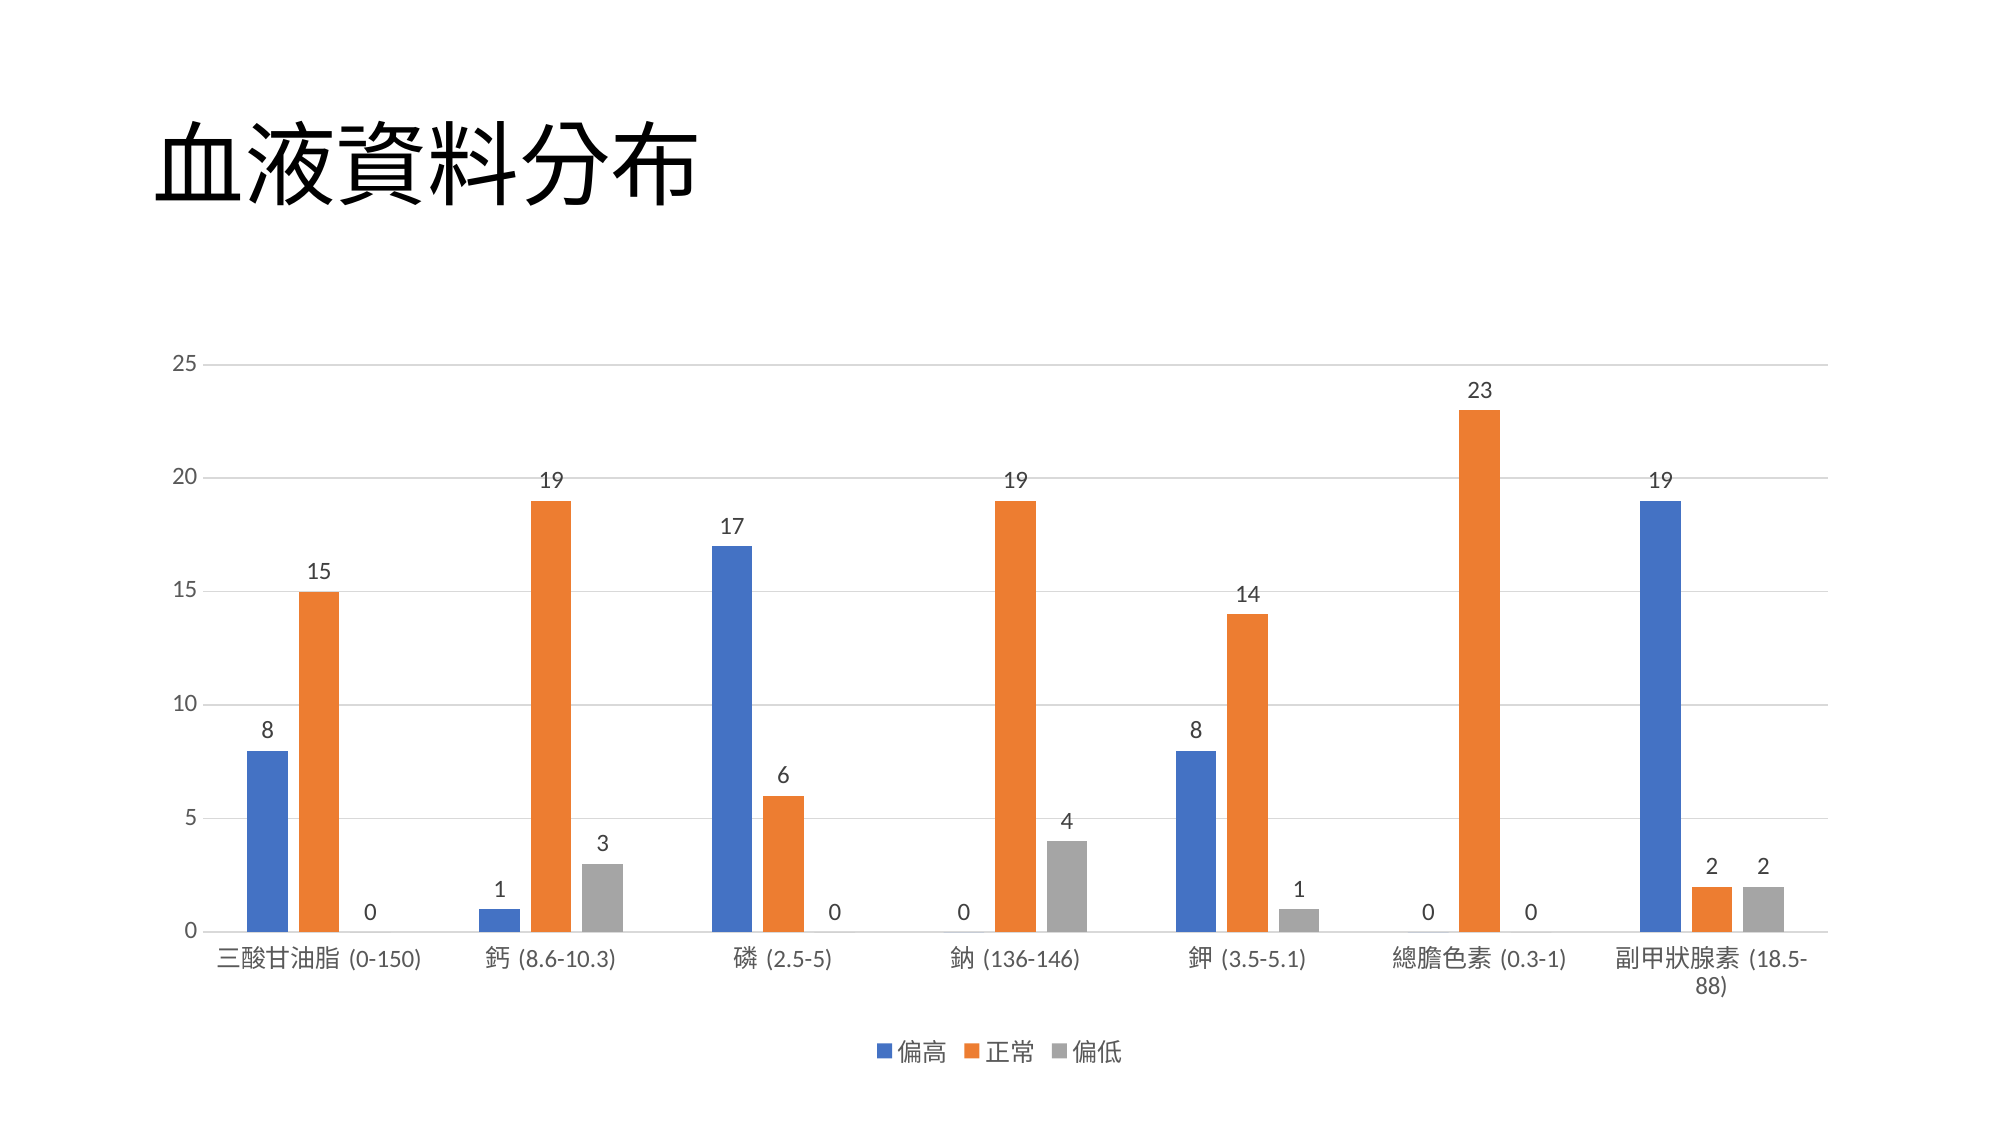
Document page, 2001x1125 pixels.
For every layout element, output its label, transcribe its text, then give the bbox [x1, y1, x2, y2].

chart [137, 337, 1863, 1076]
title 血液資料分布 [137, 59, 1863, 278]
